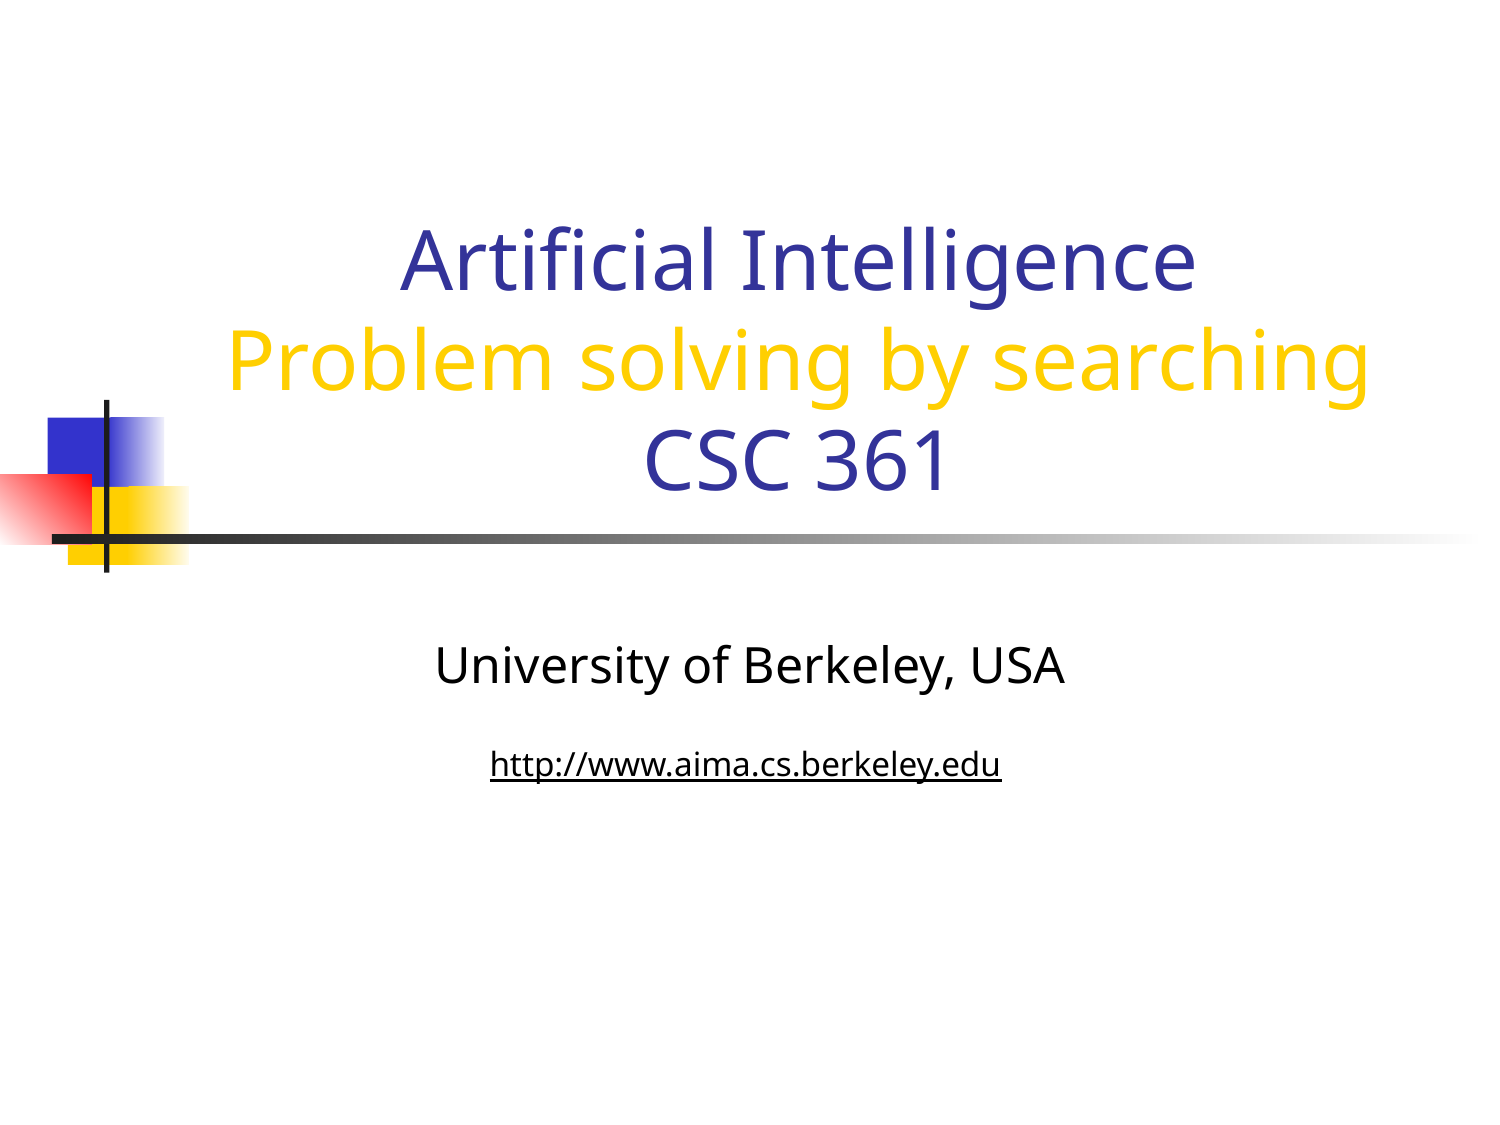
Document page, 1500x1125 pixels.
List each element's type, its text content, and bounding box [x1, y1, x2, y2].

title Artificial Intelligence Problem solving by searching CSC 361 [162, 274, 1438, 516]
subtitle University of Berkeley, USA http://www.aima.cs.berkeley.edu [224, 637, 1276, 926]
